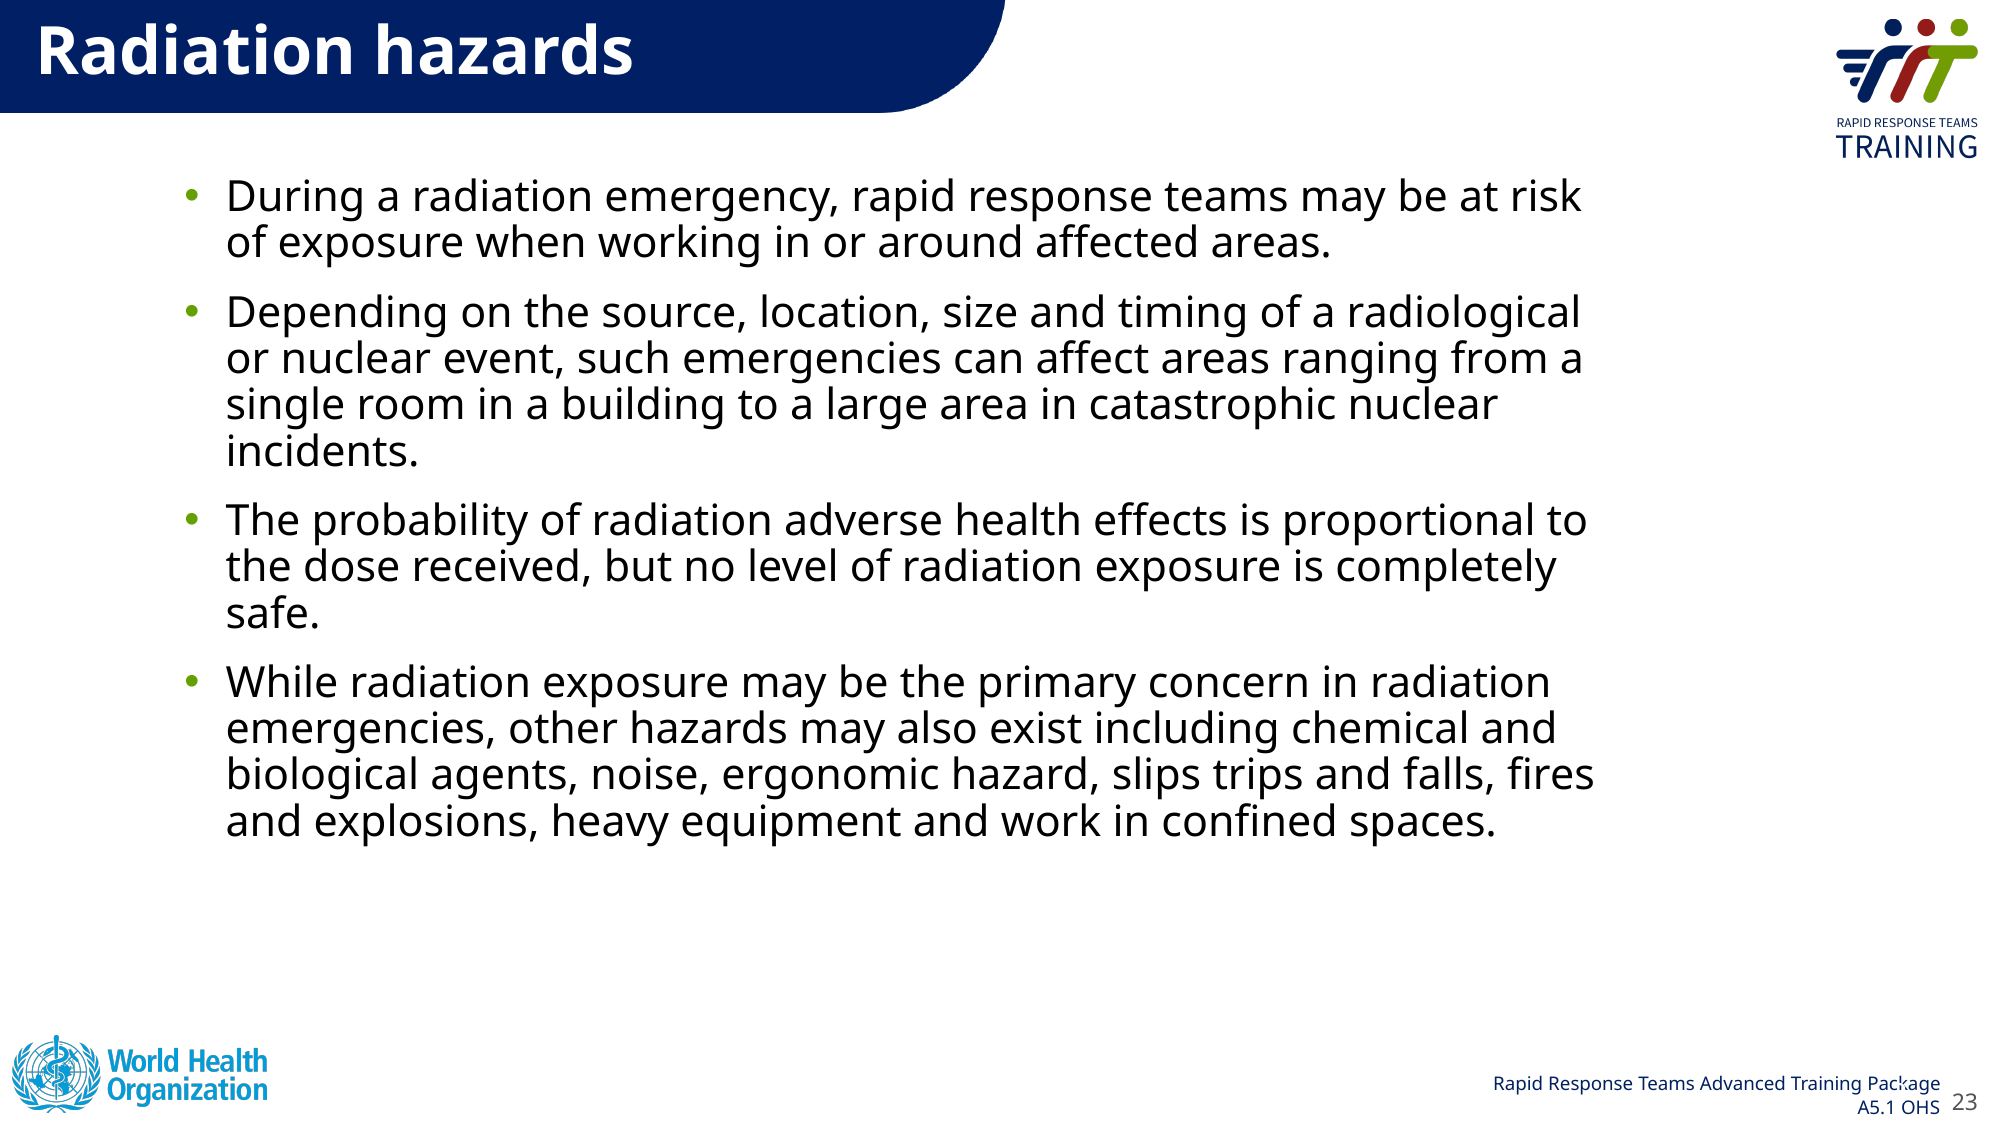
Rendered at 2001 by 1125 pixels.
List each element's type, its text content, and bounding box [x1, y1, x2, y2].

picture [58, 1050, 64, 1058]
picture [12, 1083, 48, 1113]
title Radiation hazards [27, 0, 1276, 107]
list During a radiation emergency, rapid response teams may be at risk of exposure when working in or around affected areas. Depending on the source, location, size and timing of a radiological or nuclear event, such emergencies can affect areas ranging from a single room in a building to a large area in catastrophic nuclear incidents. The probability of radiation adverse health effects is proportional to the dose received, but no level of radiation exposure is completely safe. While radiation exposure may be the primary concern in radiation emergencies, other hazards may also exist including chemical and biological agents, noise, ergonomic hazard, slips trips and falls, fires and explosions, heavy equipment and work in confined spaces. [176, 166, 1627, 1066]
slide_number 23 [1882, 1037, 1930, 1092]
picture [1835, 19, 1978, 167]
picture [0, 0, 1006, 113]
picture [12, 1035, 267, 1113]
